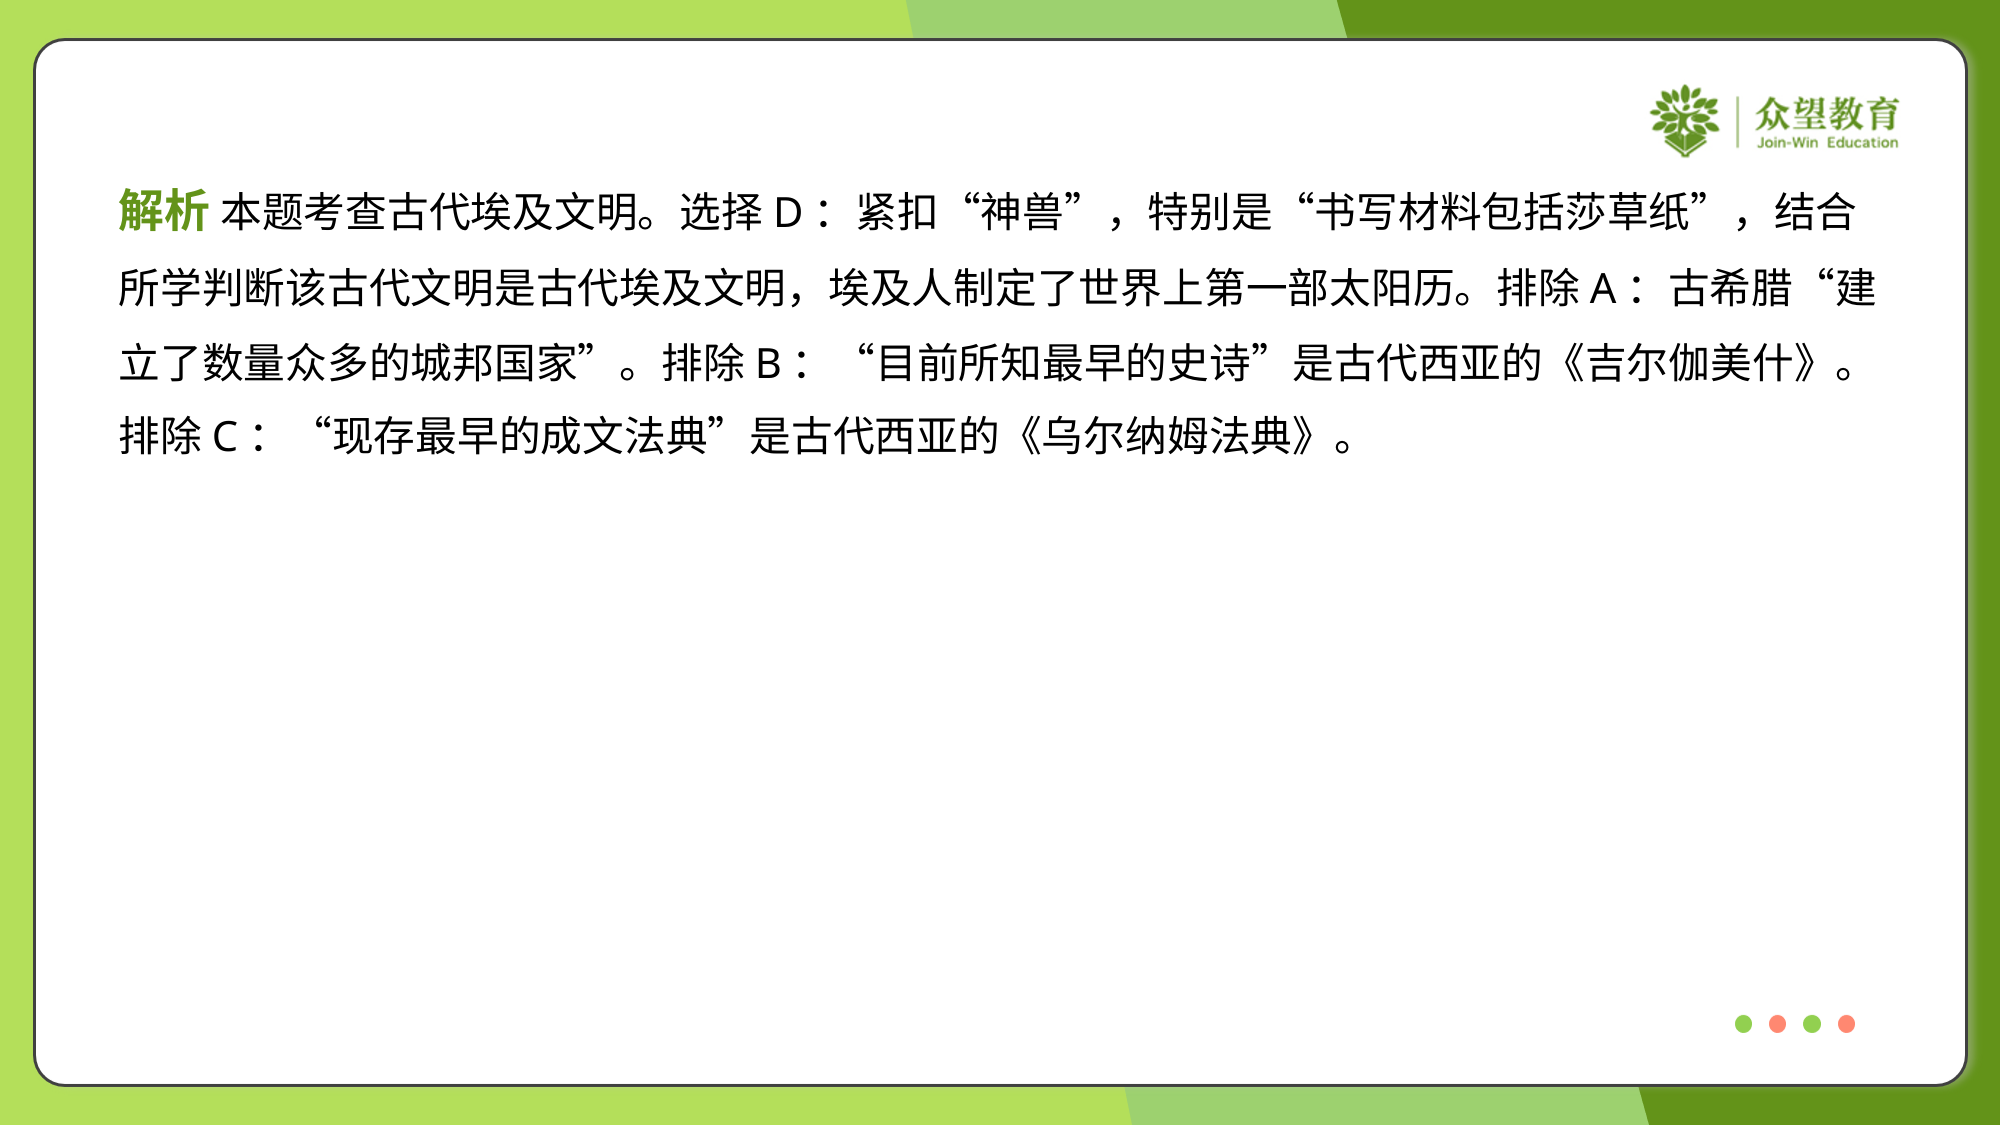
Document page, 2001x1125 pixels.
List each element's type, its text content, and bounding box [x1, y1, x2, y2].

picture [0, 0, 2000, 1125]
text_box 解析 本题考查古代埃及文明。选择D：紧扣“神兽”，特别是“书写材料包括莎草纸”，结合 所学判断该古代文明是古代埃及文明，埃及人制定了世界上第一部太阳历。排除A：古希腊“建 立了数量众多的城邦国家”。排除B：“目前所知最早的史诗”是古代西亚的《吉尔伽美什》。 排除C：“现存最早的成文法典”是古代西亚的《乌尔纳姆法典》。 [118, 159, 1883, 452]
